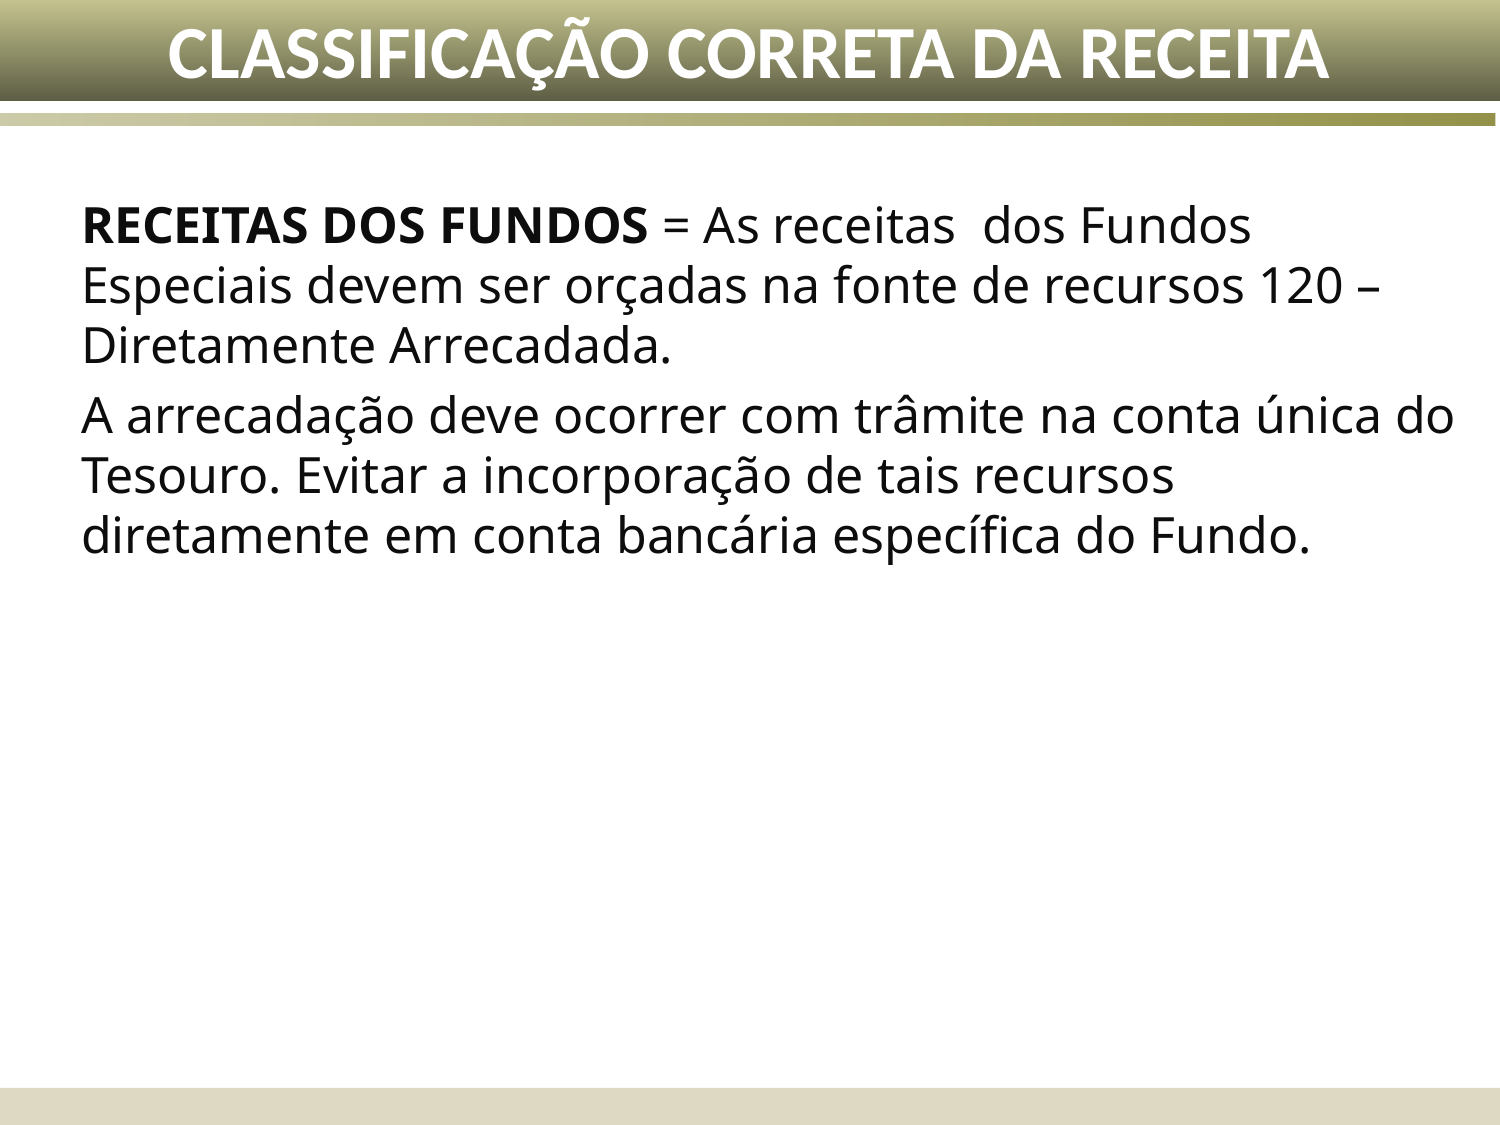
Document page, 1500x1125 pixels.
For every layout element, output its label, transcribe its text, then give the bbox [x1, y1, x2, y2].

text_box [0, 1087, 1500, 1125]
text_box CLASSIFICAÇÃO CORRETA DA RECEITA [0, 0, 1500, 101]
text_box [41, 160, 1459, 1071]
text_box RECEITAS DOS FUNDOS = As receitas dos Fundos Especiais devem ser orçadas na fonte de recursos 120 – Diretamente Arrecadada. A arrecadação deve ocorrer com trâmite na conta única do Tesouro. Evitar a incorporação de tais recursos diretamente em conta bancária específica do Fundo. [66, 185, 1484, 1096]
text_box [0, 113, 1496, 126]
